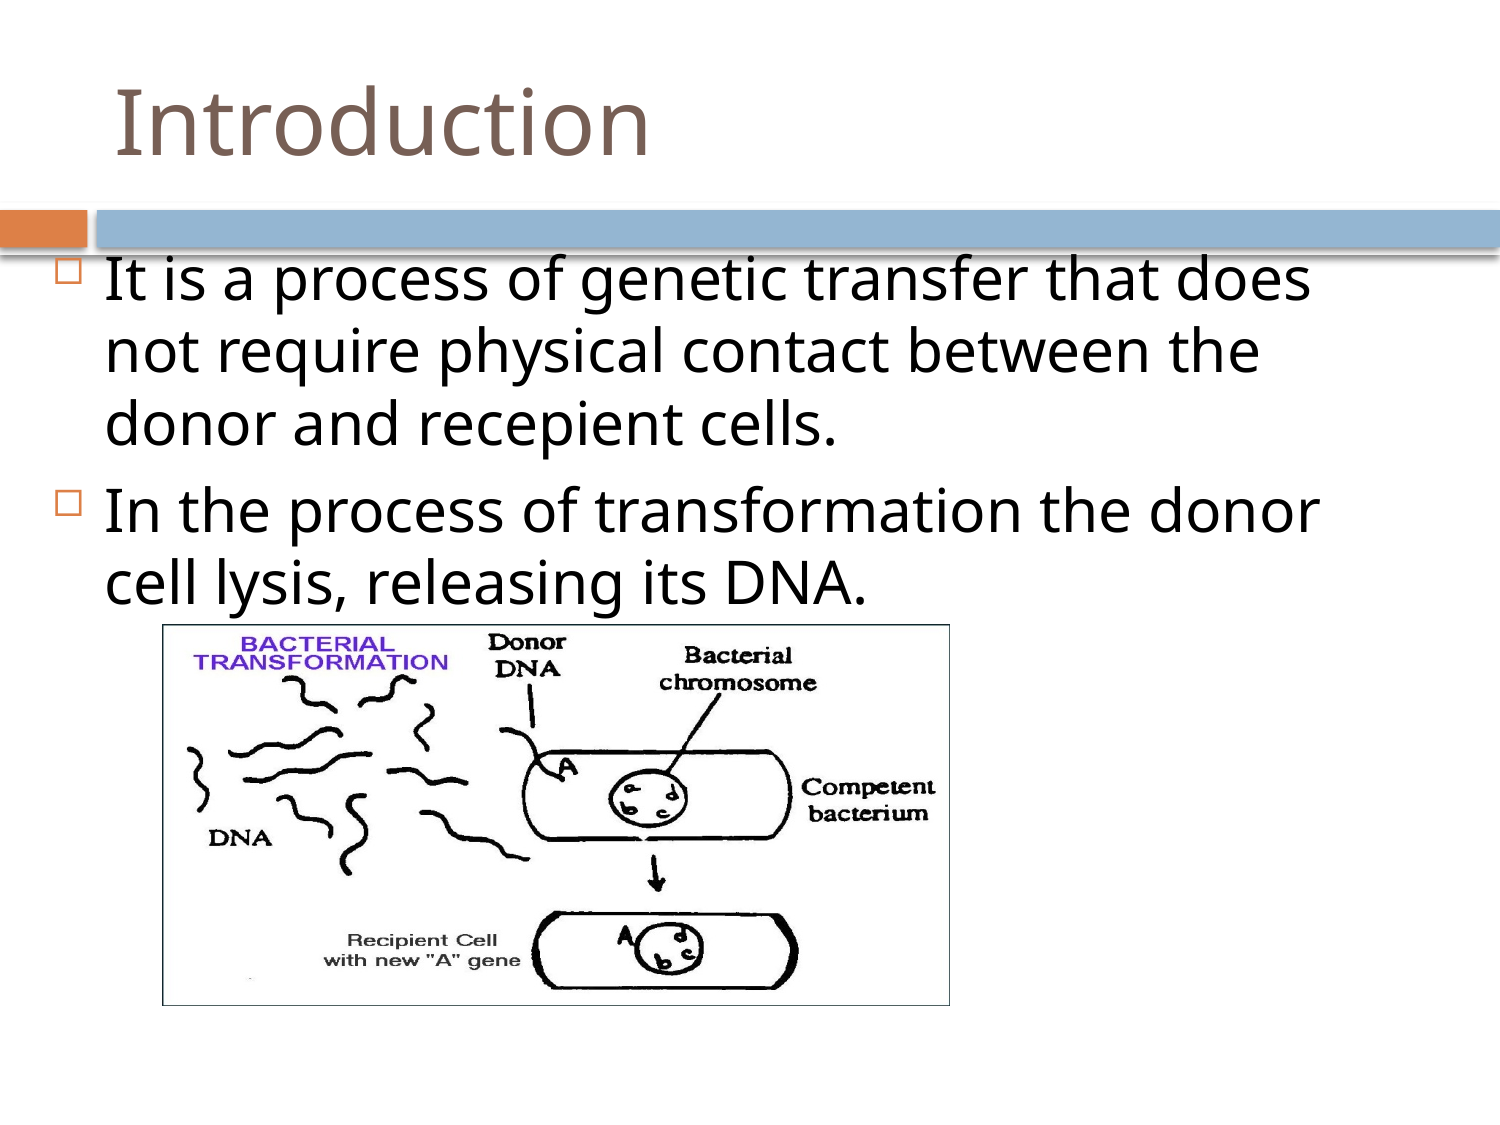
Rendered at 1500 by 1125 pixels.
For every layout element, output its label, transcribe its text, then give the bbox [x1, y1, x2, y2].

title Introduction [99, 37, 1438, 200]
list It is a process of genetic transfer that does not require physical contact between the donor and recepient cells. In the process of transformation the donor cell lysis, releasing its DNA. [37, 232, 1425, 975]
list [162, 624, 951, 1007]
